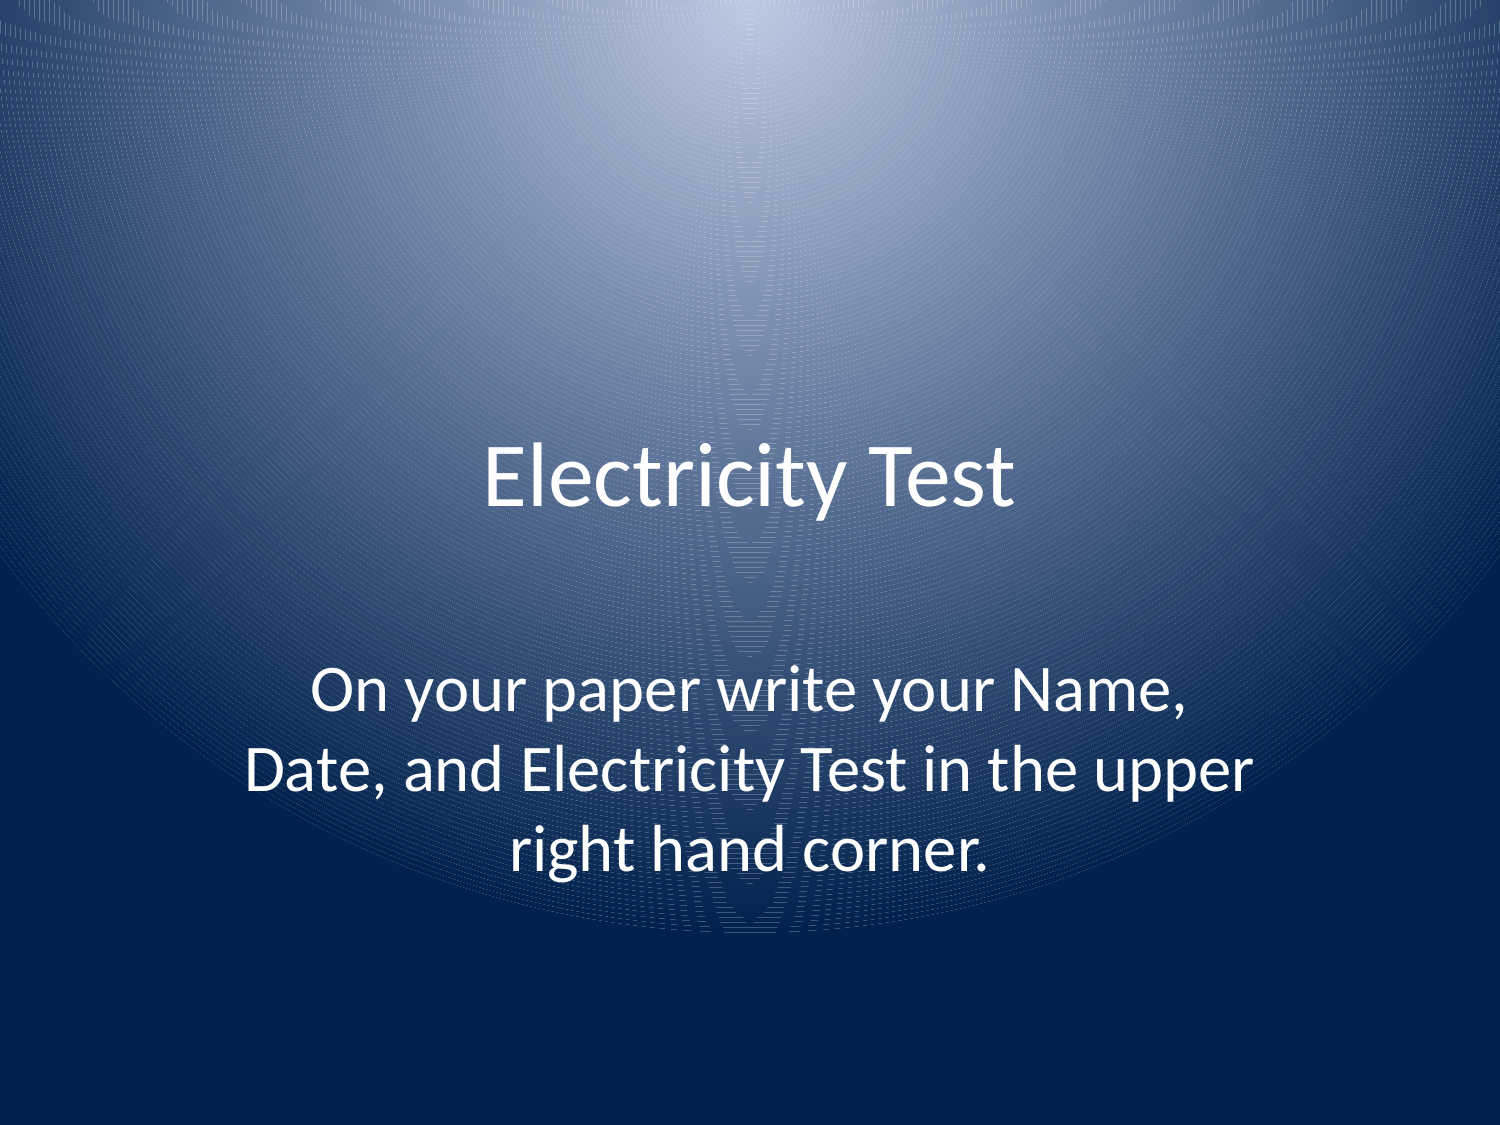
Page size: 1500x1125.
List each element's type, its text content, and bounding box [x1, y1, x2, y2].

subtitle On your paper write your Name, Date, and Electricity Test in the upper right hand corner. [225, 637, 1275, 925]
title Electricity Test [112, 349, 1388, 591]
